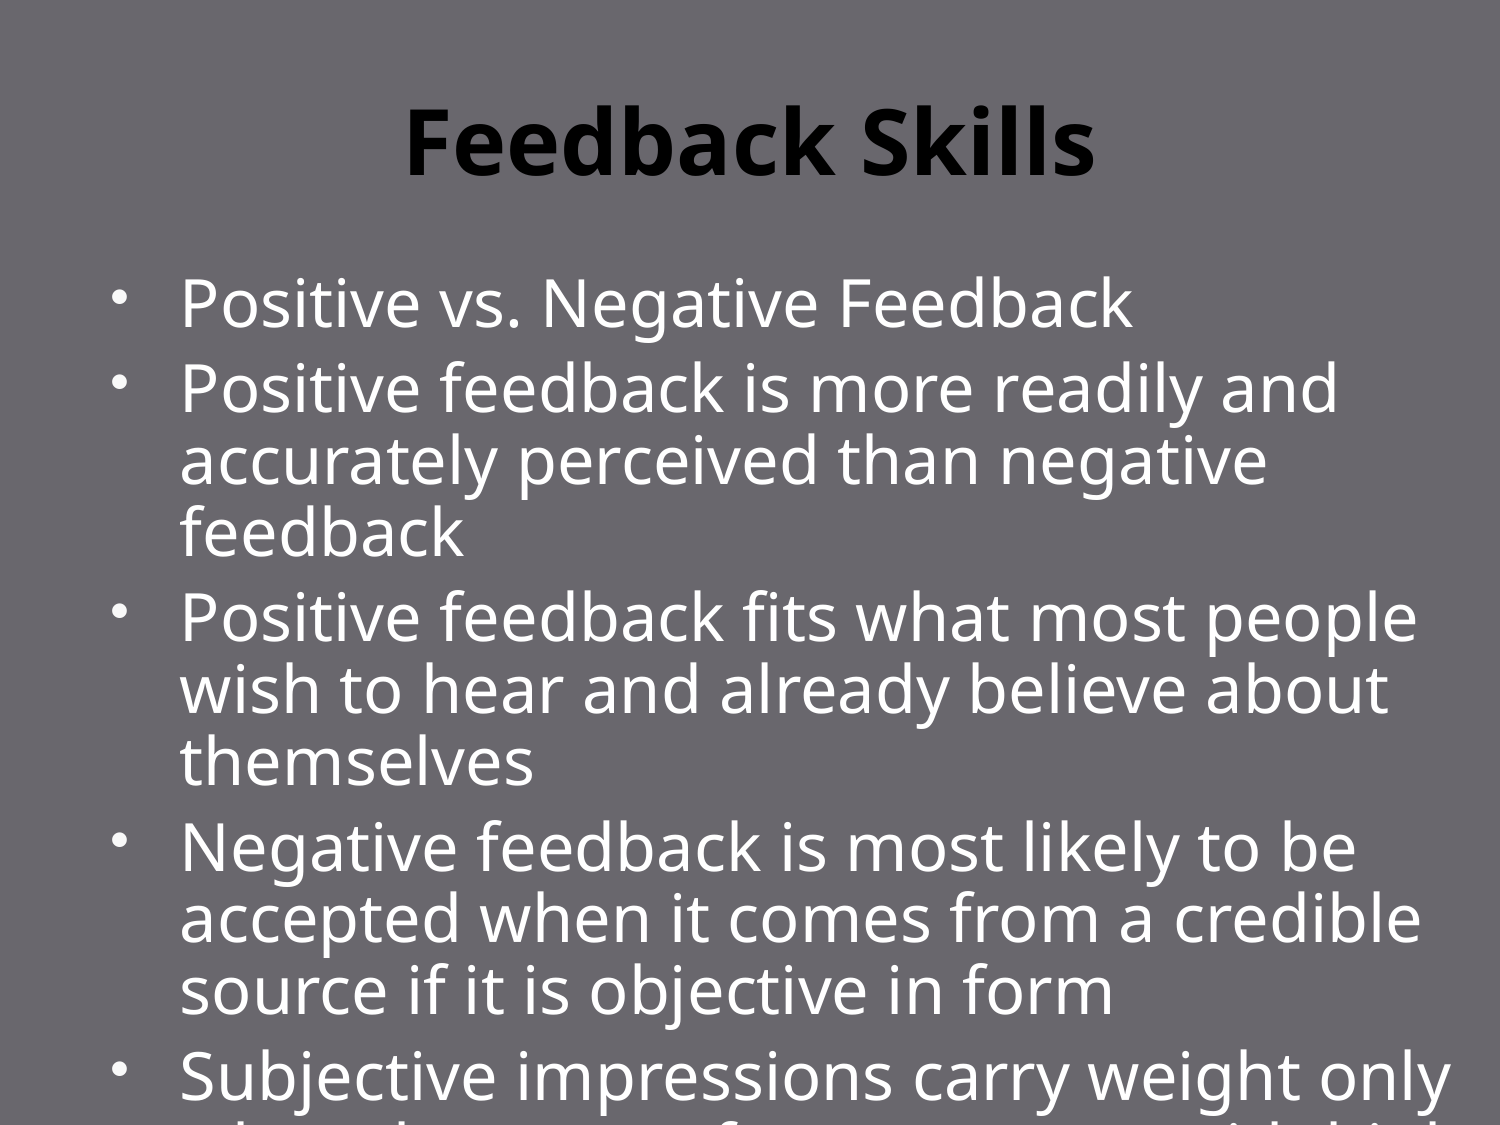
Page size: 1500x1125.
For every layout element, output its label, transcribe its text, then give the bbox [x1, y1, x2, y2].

list Positive vs. Negative Feedback Positive feedback is more readily and accurately perceived than negative feedback Positive feedback fits what most people wish to hear and already believe about themselves Negative feedback is most likely to be accepted when it comes from a credible source if it is objective in form Subjective impressions carry weight only when they come from a person with high status and credibility [75, 262, 1500, 1035]
title Feedback Skills [75, 45, 1425, 233]
